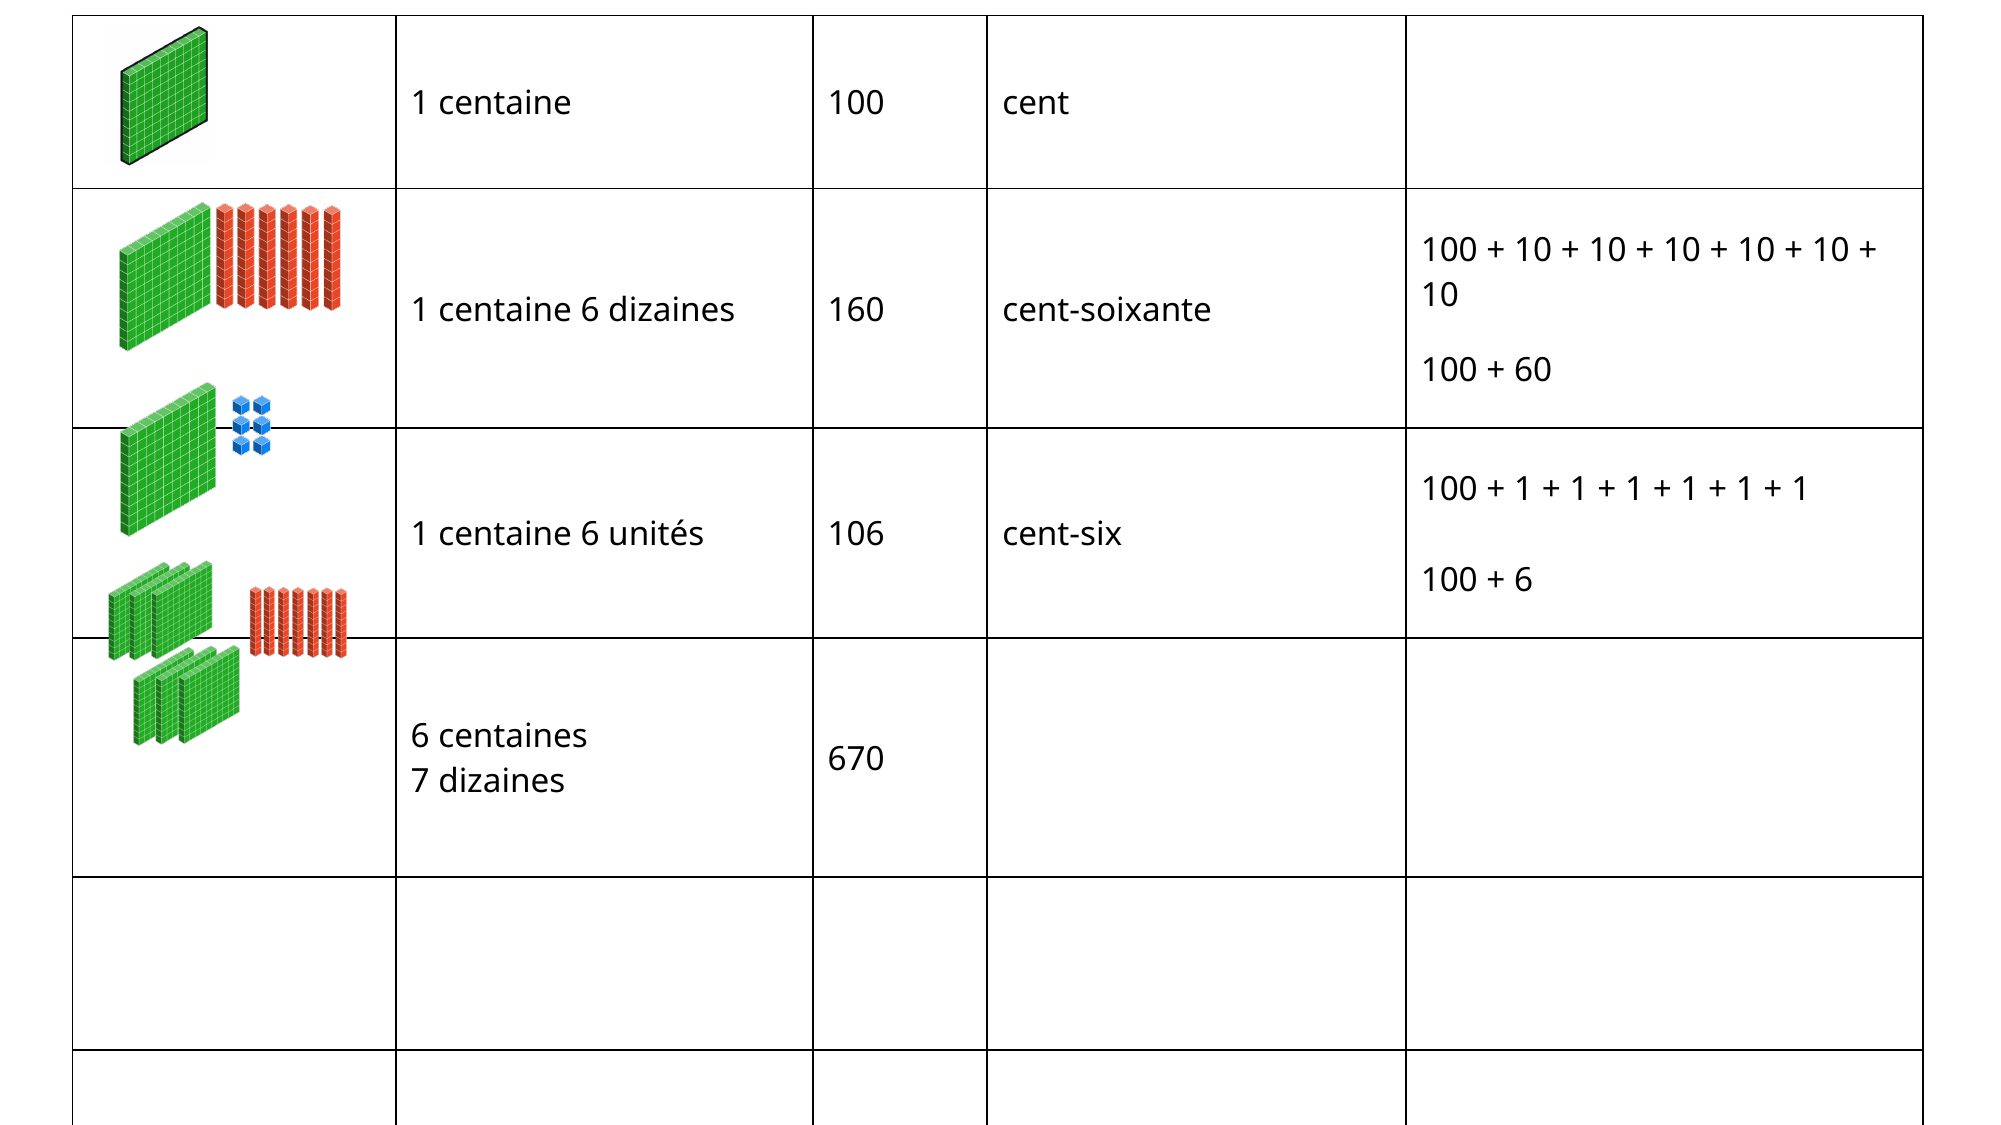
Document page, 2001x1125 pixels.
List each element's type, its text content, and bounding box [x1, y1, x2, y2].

table_cell [1407, 639, 1922, 876]
table_cell [73, 1051, 395, 1125]
picture [103, 24, 215, 167]
table_cell [1407, 1051, 1922, 1125]
table_cell [988, 878, 1405, 1049]
table_cell 100 + 1 + 1 + 1 + 1 + 1 + 1 100 + 6 [1407, 429, 1922, 637]
table_cell cent-six [988, 429, 1405, 637]
table_cell cent-soixante [988, 189, 1405, 427]
table_cell 1 centaine 6 unités [397, 429, 812, 637]
table_cell [814, 1051, 986, 1125]
table_cell [73, 639, 395, 876]
table_header 100 [814, 16, 986, 188]
table_cell [988, 1051, 1405, 1125]
table_cell [397, 878, 812, 1049]
table_cell [814, 878, 986, 1049]
table_cell [290, 189, 395, 427]
table_cell 1 centaine 6 dizaines [397, 189, 812, 427]
table_header [1407, 16, 1922, 188]
table_header 1 centaine [397, 16, 812, 188]
table_cell [290, 429, 395, 637]
table_cell 106 [814, 429, 986, 637]
table_cell [988, 639, 1405, 876]
table_cell 670 [814, 639, 986, 876]
table_header [73, 16, 395, 188]
picture [95, 183, 360, 758]
table_cell 100 + 10 + 10 + 10 + 10 + 10 + 10 100 + 60 [1407, 189, 1922, 427]
table_cell [1407, 878, 1922, 1049]
table_cell 6 centaines 7 dizaines [397, 639, 812, 876]
table_cell [73, 878, 395, 1049]
table_cell [397, 1051, 812, 1125]
table_cell 160 [814, 189, 986, 427]
table_header cent [988, 16, 1405, 188]
table_cell [73, 189, 99, 427]
table_cell [73, 429, 99, 637]
